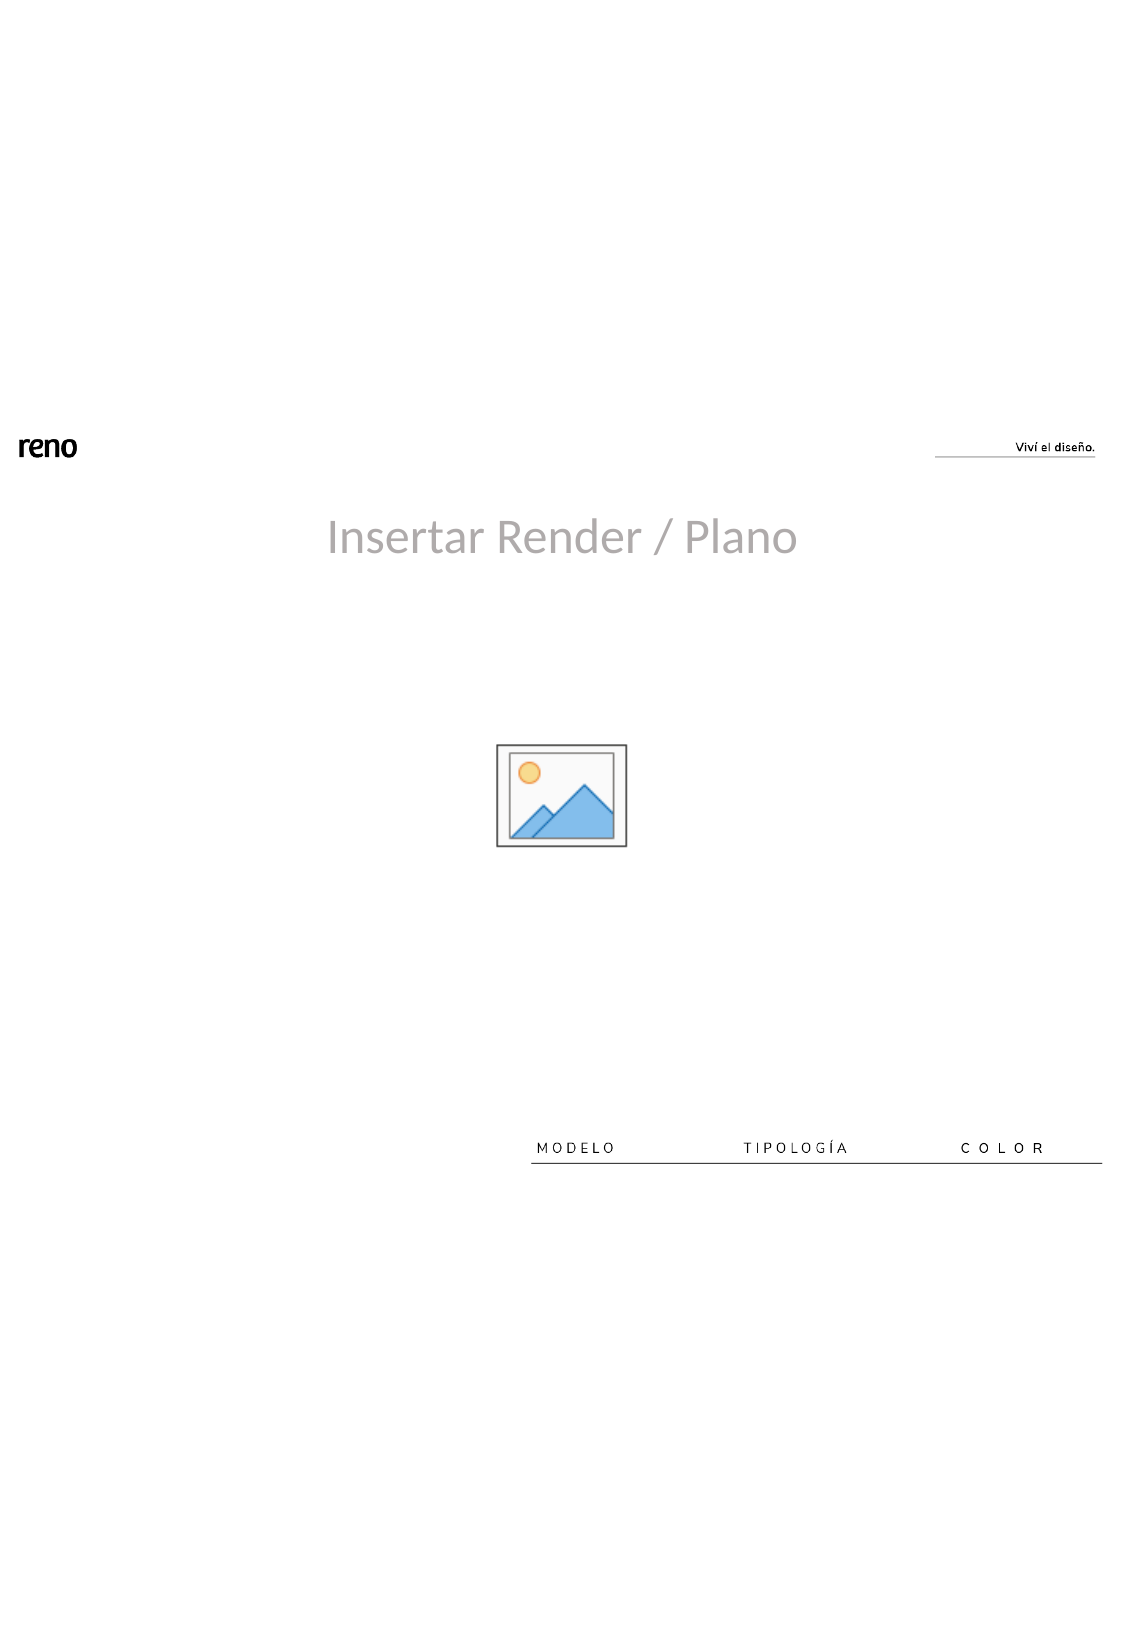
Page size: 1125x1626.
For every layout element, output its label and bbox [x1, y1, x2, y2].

picture [0, 414, 1125, 1211]
